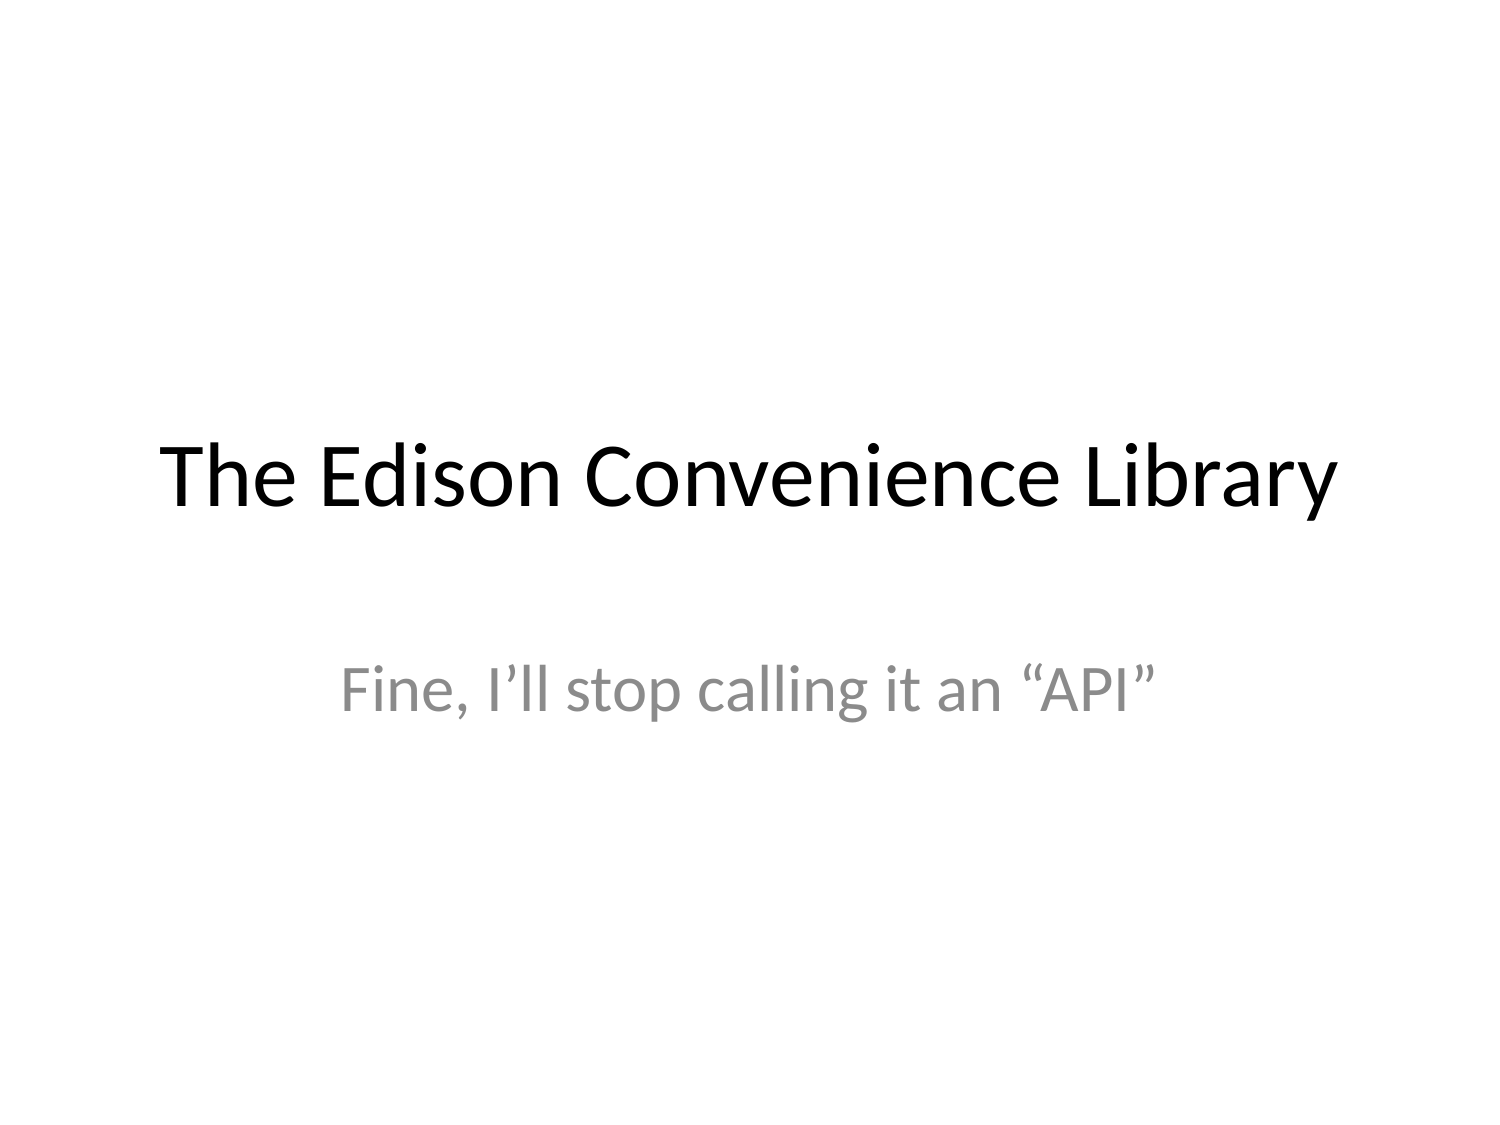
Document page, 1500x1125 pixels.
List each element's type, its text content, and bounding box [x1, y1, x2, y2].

title The Edison Convenience Library [112, 349, 1388, 591]
subtitle Fine, I’ll stop calling it an “API” [225, 637, 1275, 925]
